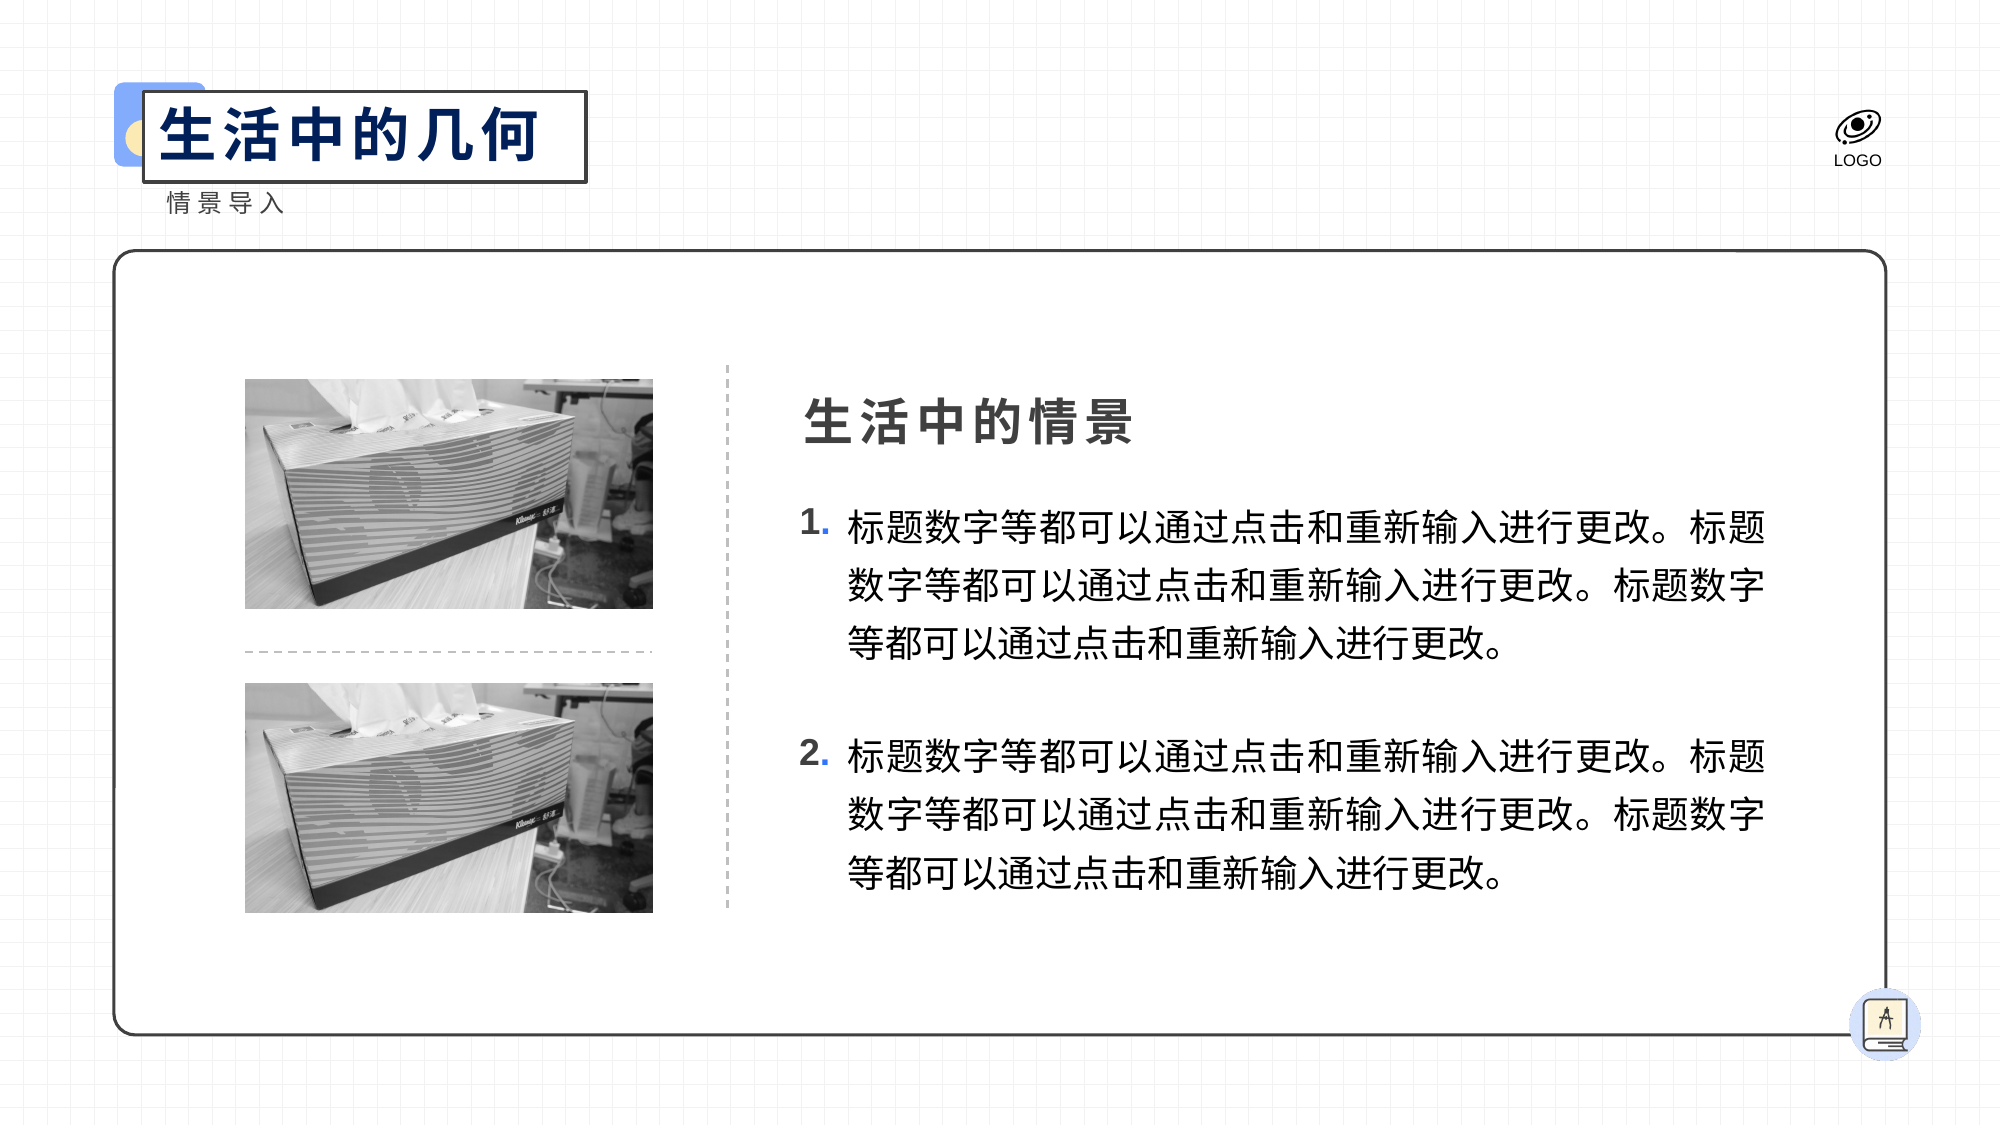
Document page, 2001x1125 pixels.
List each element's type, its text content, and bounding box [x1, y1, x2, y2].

picture [245, 379, 653, 609]
text_box 2. [784, 720, 846, 781]
picture [245, 683, 653, 913]
text_box 标题数字等都可以通过点击和重新输入进行更改。标题数字等都可以通过点击和重新输入进行更改。标题数字等都可以通过点击和重新输入进行更改。 [832, 482, 1782, 673]
list 生活中的几何 [142, 90, 588, 184]
text_box 1. [784, 489, 846, 550]
text_box 标题数字等都可以通过点击和重新输入进行更改。标题数字等都可以通过点击和重新输入进行更改。标题数字等都可以通过点击和重新输入进行更改。 [832, 711, 1782, 902]
picture [1831, 100, 1885, 154]
list 情景导入 [151, 184, 322, 226]
text_box 生活中的情景 [788, 364, 1150, 458]
picture [1849, 988, 1921, 1061]
